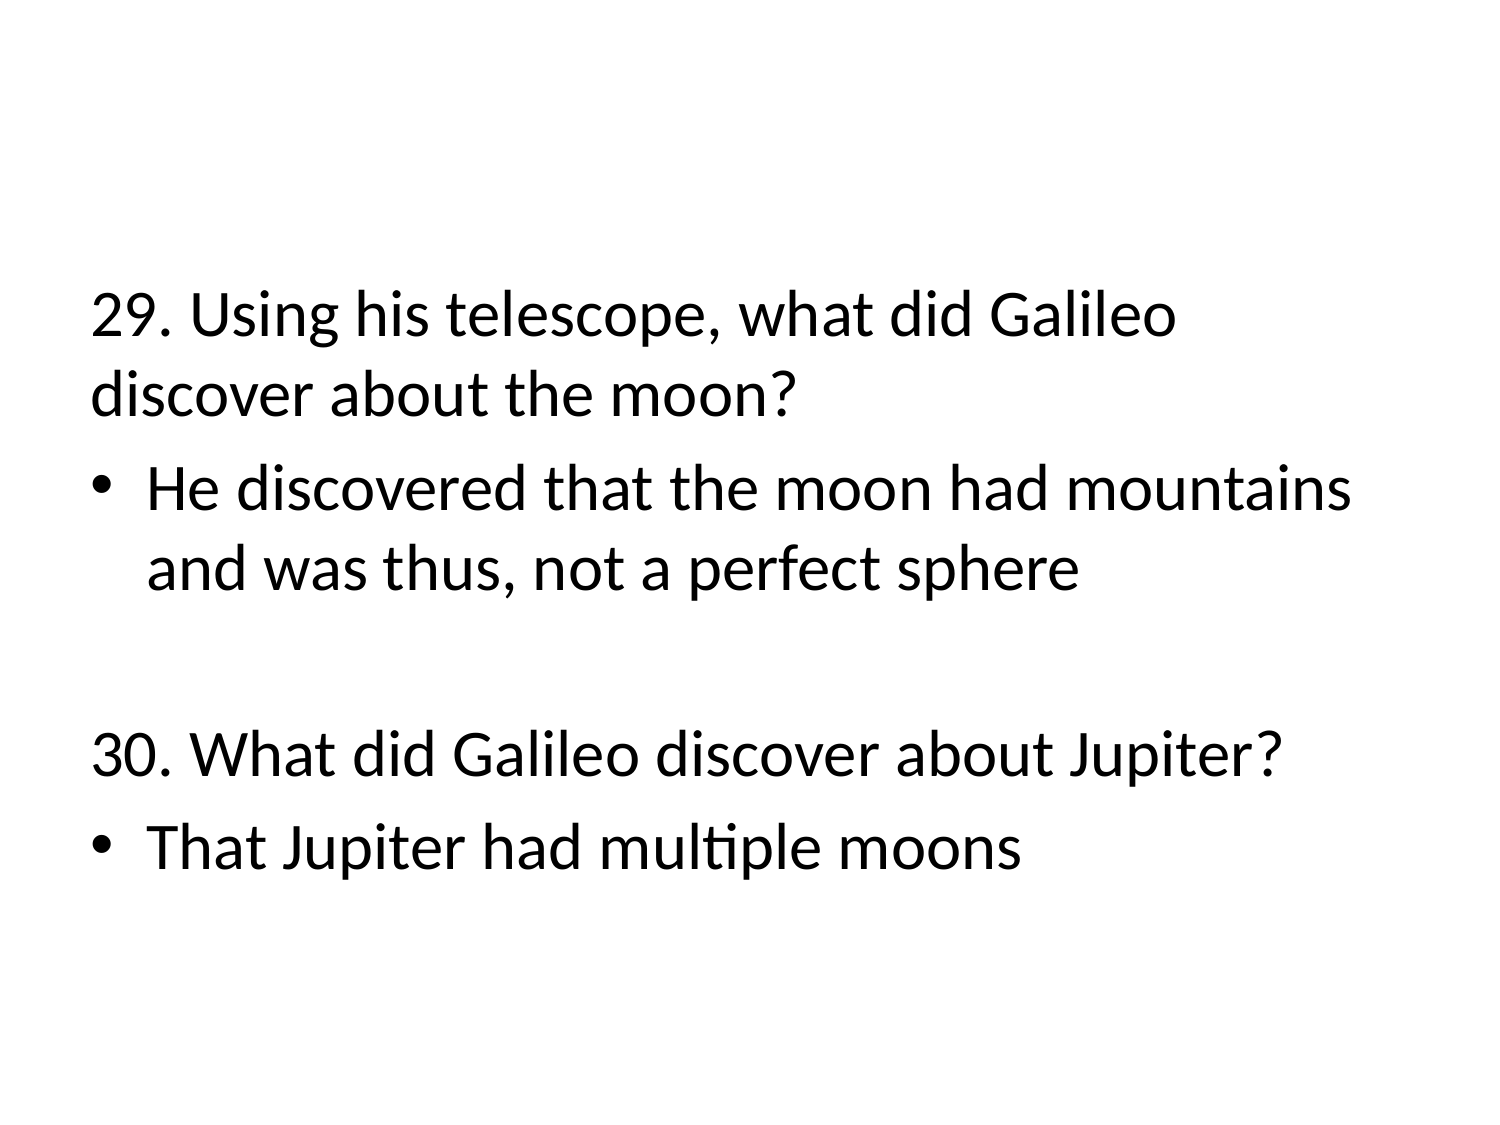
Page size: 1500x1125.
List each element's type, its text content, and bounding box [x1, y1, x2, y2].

list 29. Using his telescope, what did Galileo discover about the moon? He discovered that the moon had mountains and was thus, not a perfect sphere 30. What did Galileo discover about Jupiter? That Jupiter had multiple moons [75, 262, 1425, 1005]
